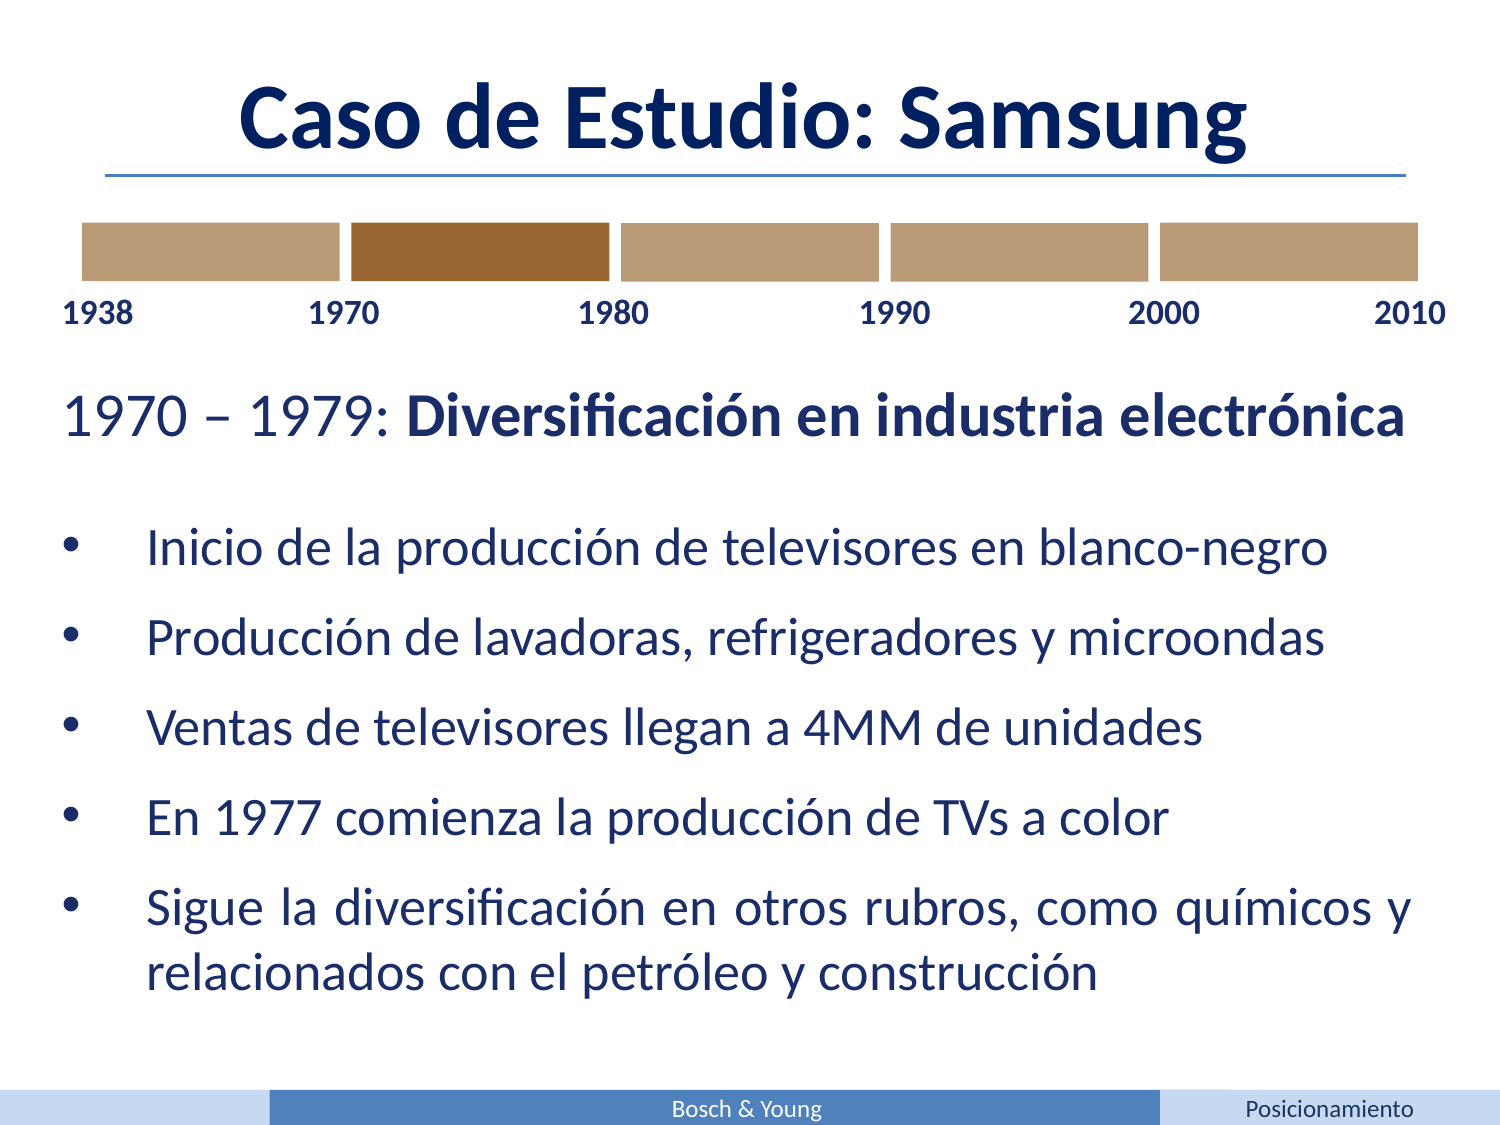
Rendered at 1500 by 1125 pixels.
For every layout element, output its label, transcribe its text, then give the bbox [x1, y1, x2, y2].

text_box [888, 221, 1150, 284]
text_box Inicio de la producción de televisores en blanco-negro Producción de lavadoras, refrigeradores y microondas Ventas de televisores llegan a 4MM de unidades En 1977 comienza la producción de TVs a color Sigue la diversificación en otros rubros, como químicos y relacionados con el petróleo y construcción [46, 503, 1430, 1119]
text_box Caso de Estudio: Samsung [58, 46, 1430, 175]
text_box 1938 [46, 281, 211, 339]
text_box 1980 [562, 281, 704, 339]
text_box 1970 [292, 281, 434, 339]
text_box 1970 – 1979: Diversificación en industria electrónica [46, 366, 1500, 456]
text_box [0, 1088, 272, 1125]
text_box [80, 220, 342, 283]
text_box [1158, 220, 1420, 283]
text_box [349, 220, 611, 283]
text_box [619, 221, 881, 284]
text_box 2000 [1113, 281, 1254, 339]
text_box Bosch & Young [272, 1119, 1158, 1125]
text_box Posicionamiento [1158, 1088, 1500, 1125]
text_box 1990 [843, 281, 985, 339]
text_box 2010 [1359, 281, 1500, 339]
